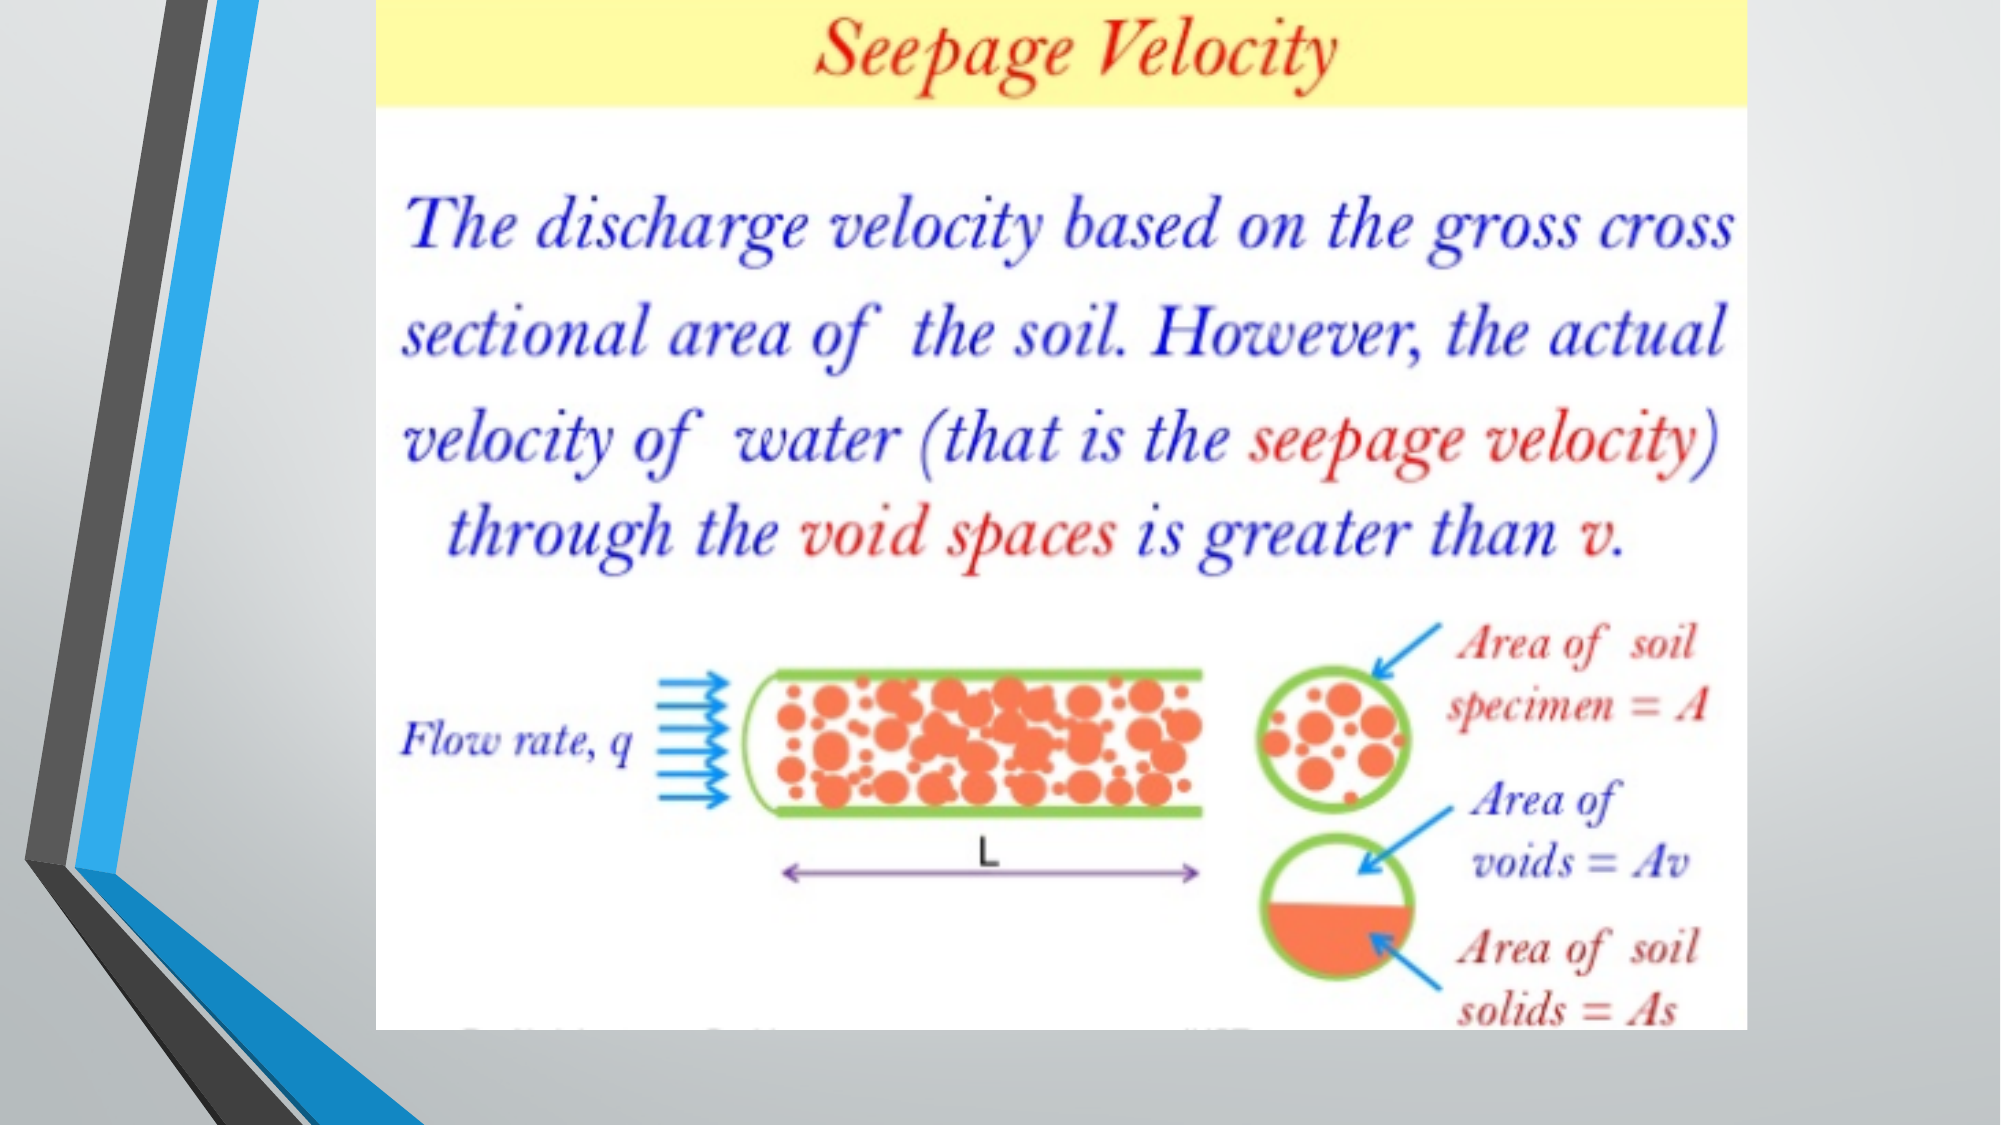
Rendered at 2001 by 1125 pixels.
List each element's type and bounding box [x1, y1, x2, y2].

picture [375, 0, 1748, 1031]
